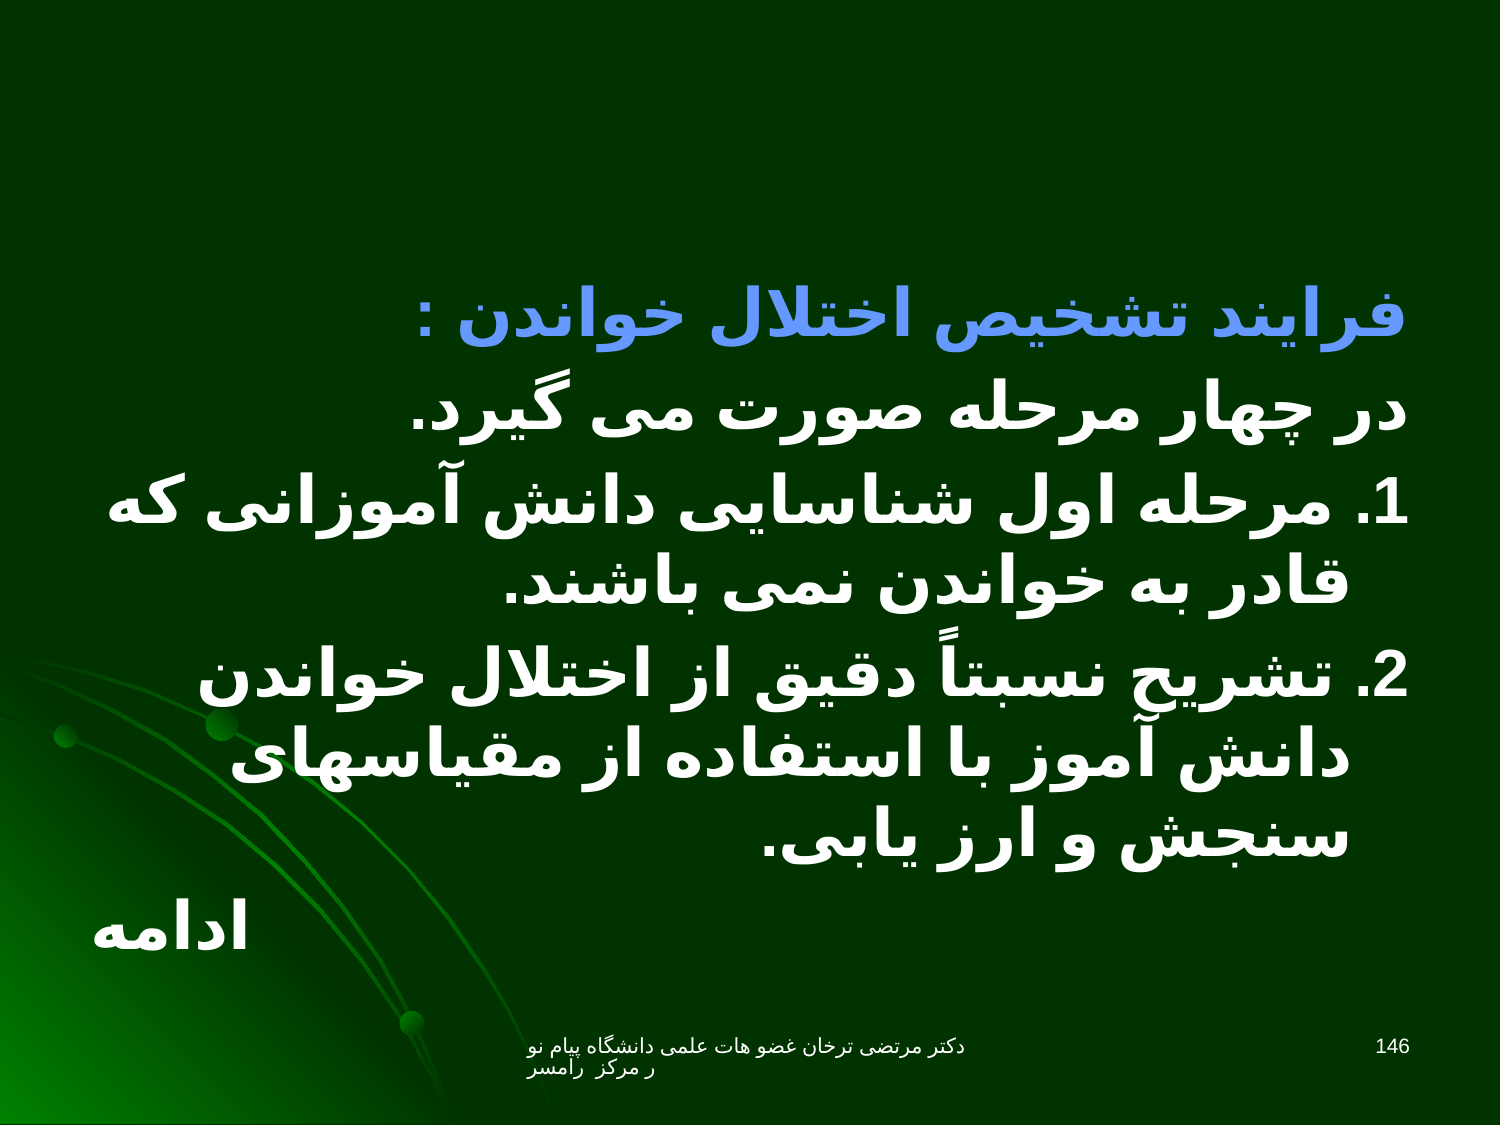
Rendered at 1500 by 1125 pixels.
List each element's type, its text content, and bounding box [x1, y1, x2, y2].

slide_number 146 [1074, 1024, 1426, 1101]
footer دکتر مرتضی ترخان غضو هات علمی دانشگاه پیام نور مرکز رامسر [512, 1024, 988, 1101]
list فرایند تشخیص اختلال خواندن : در چهار مرحله صورت می گیرد. 1. مرحله اول شناسایی دانش آموزانی که قادر به خواندن نمی باشند. 2. تشریح نسبتاً دقیق از اختلال خواندن دانش آموز با استفاده از مقیاسهای سنجش و ارز یابی. ادامه [74, 262, 1426, 1006]
